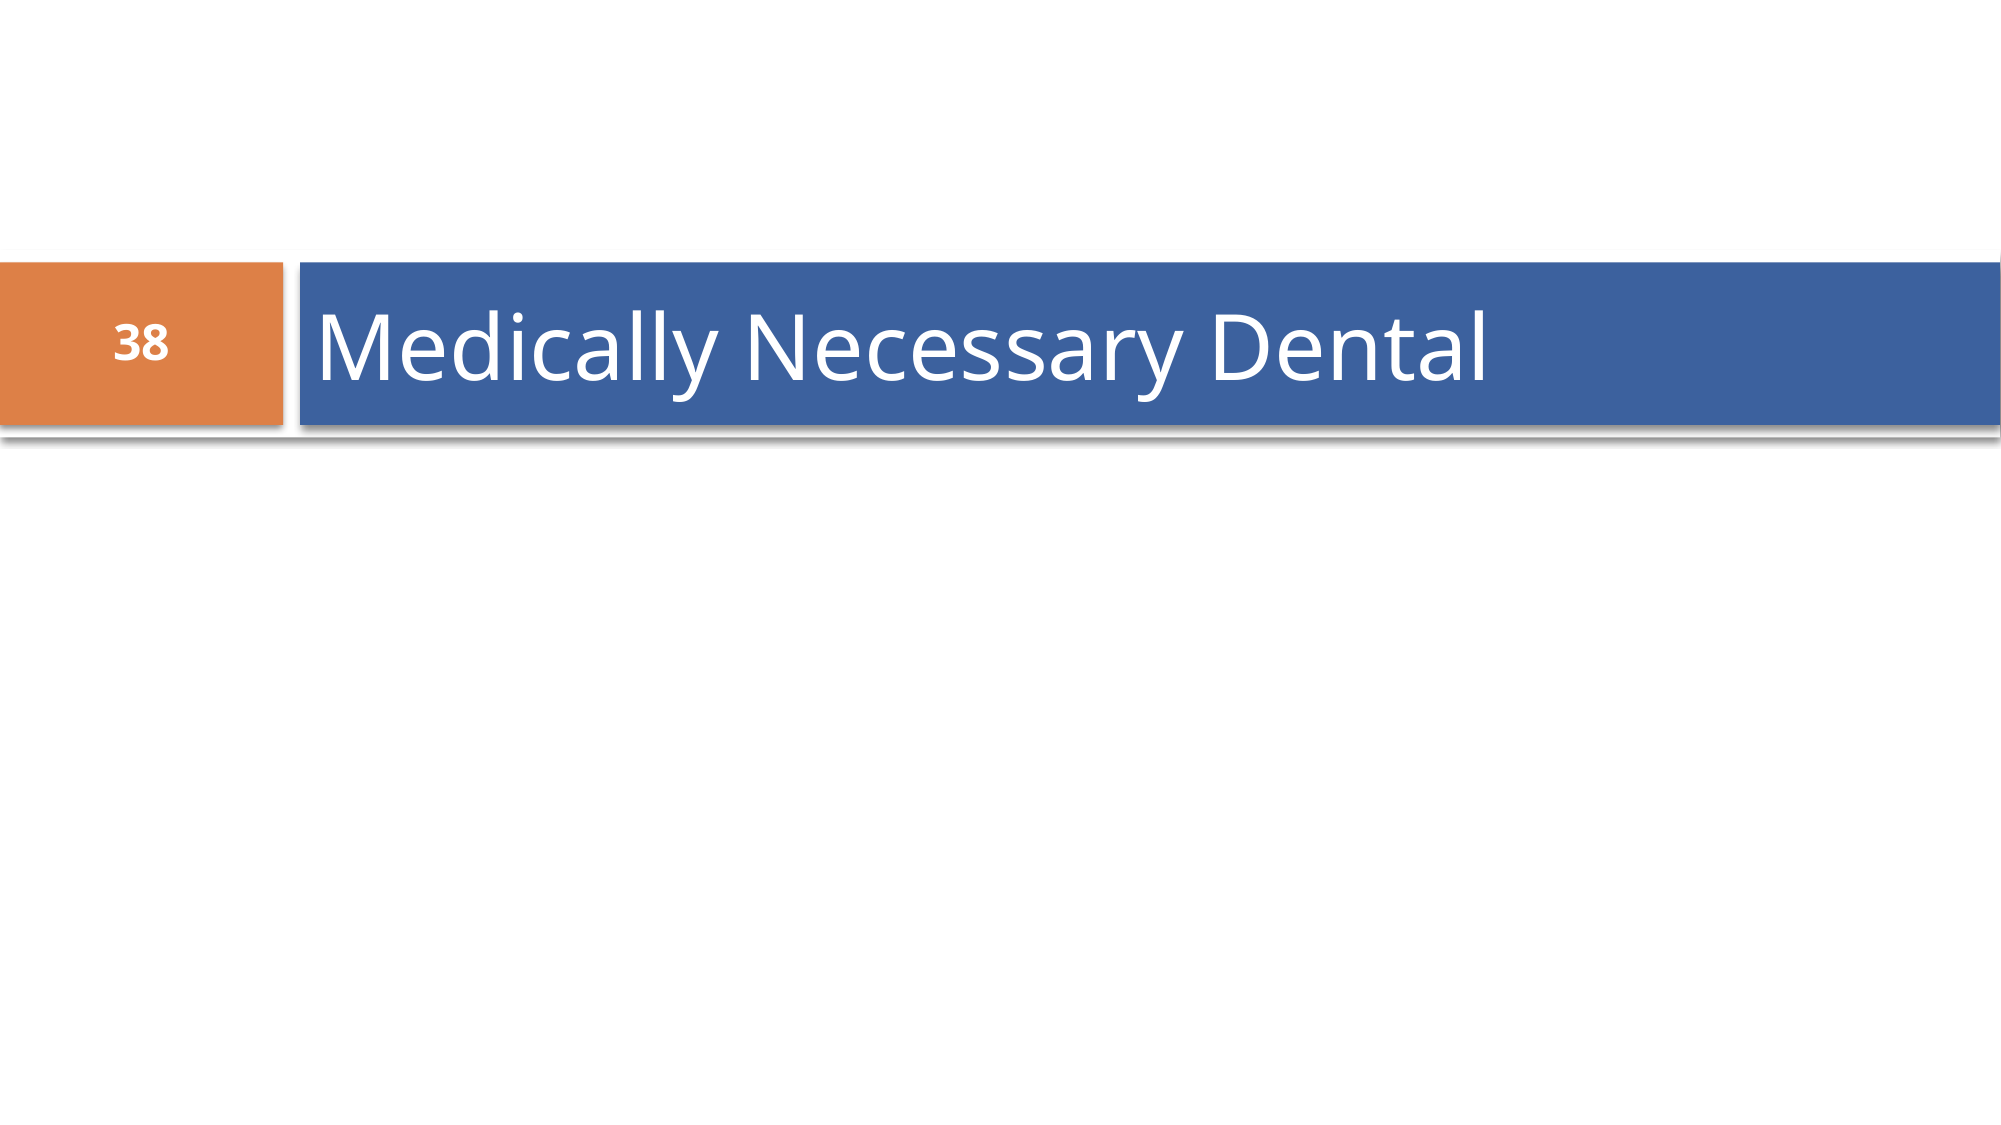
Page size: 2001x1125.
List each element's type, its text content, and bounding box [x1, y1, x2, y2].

slide_number 38 [0, 287, 284, 403]
title Medically Necessary Dental [300, 262, 1967, 425]
